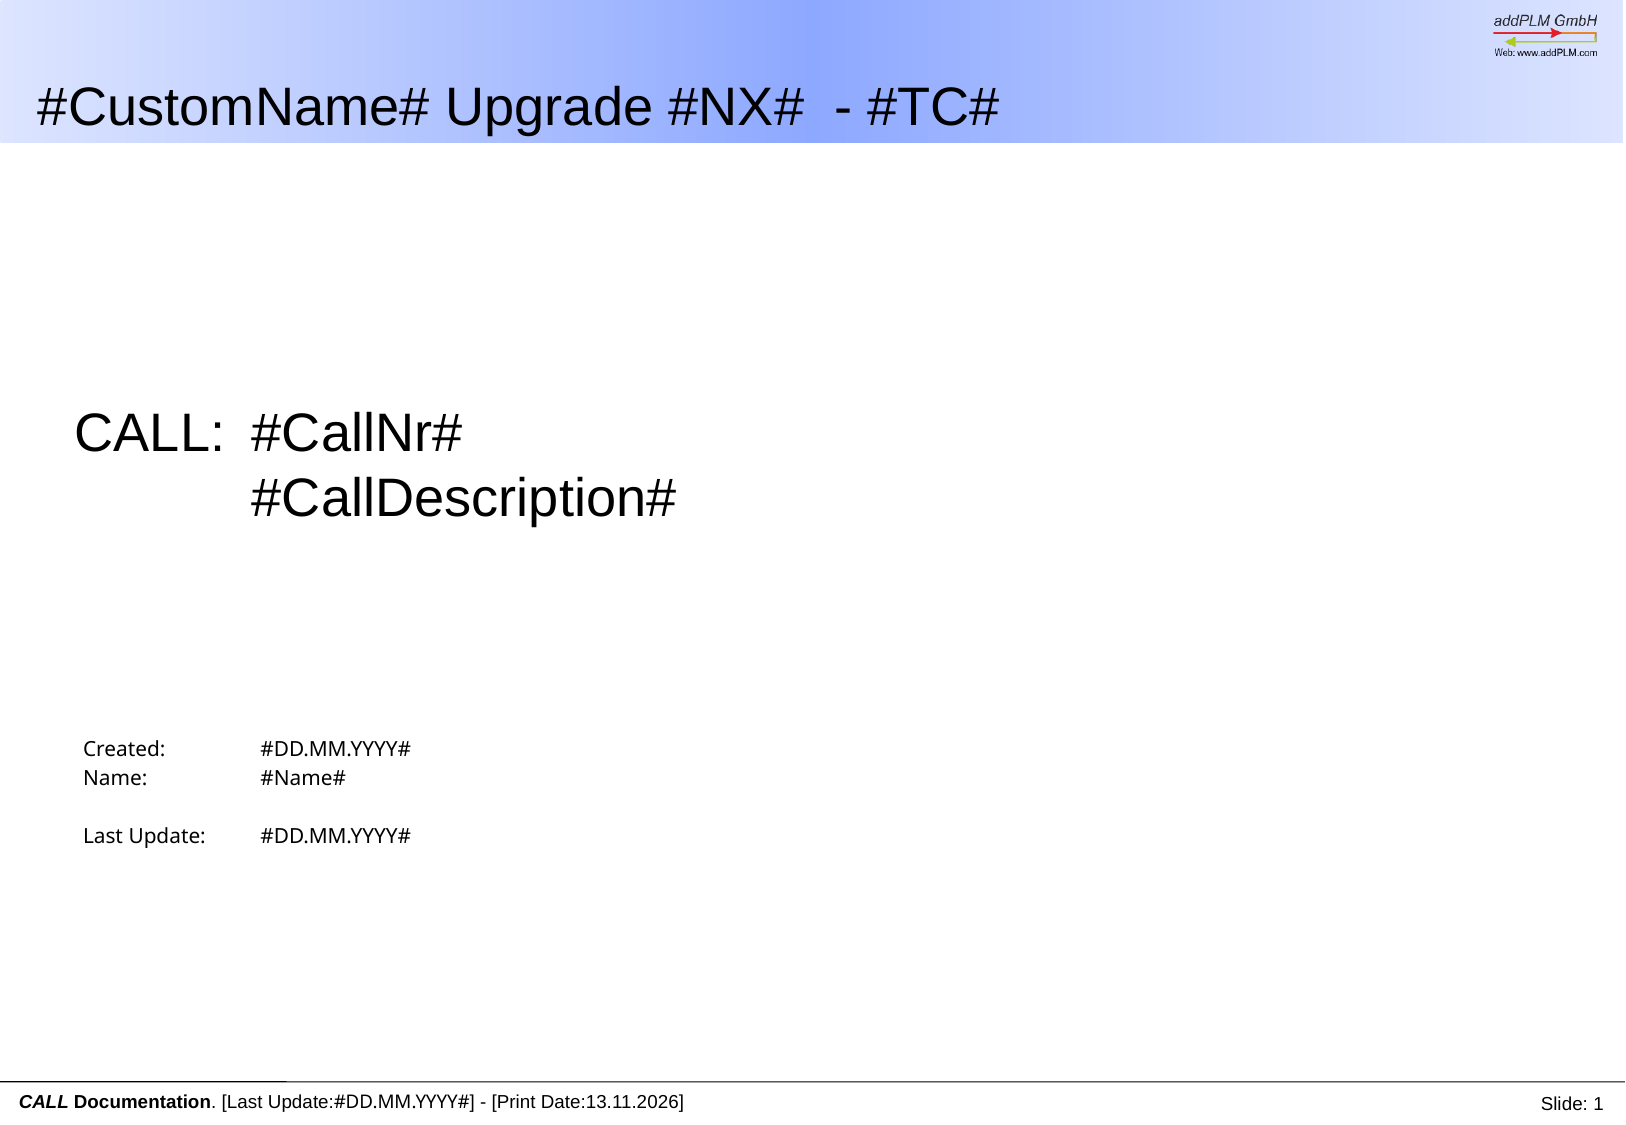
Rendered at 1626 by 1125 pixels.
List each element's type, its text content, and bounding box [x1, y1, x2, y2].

text_box CALL: #CallNr# #CallDescription# [58, 389, 1583, 536]
title #CustomName# Upgrade #NX# - #TC# [22, 65, 1279, 143]
text_box Created: #DD.MM.YYYY# Name: #Name# Last Update: #DD.MM.YYYY# [68, 727, 746, 894]
picture [1493, 14, 1597, 56]
